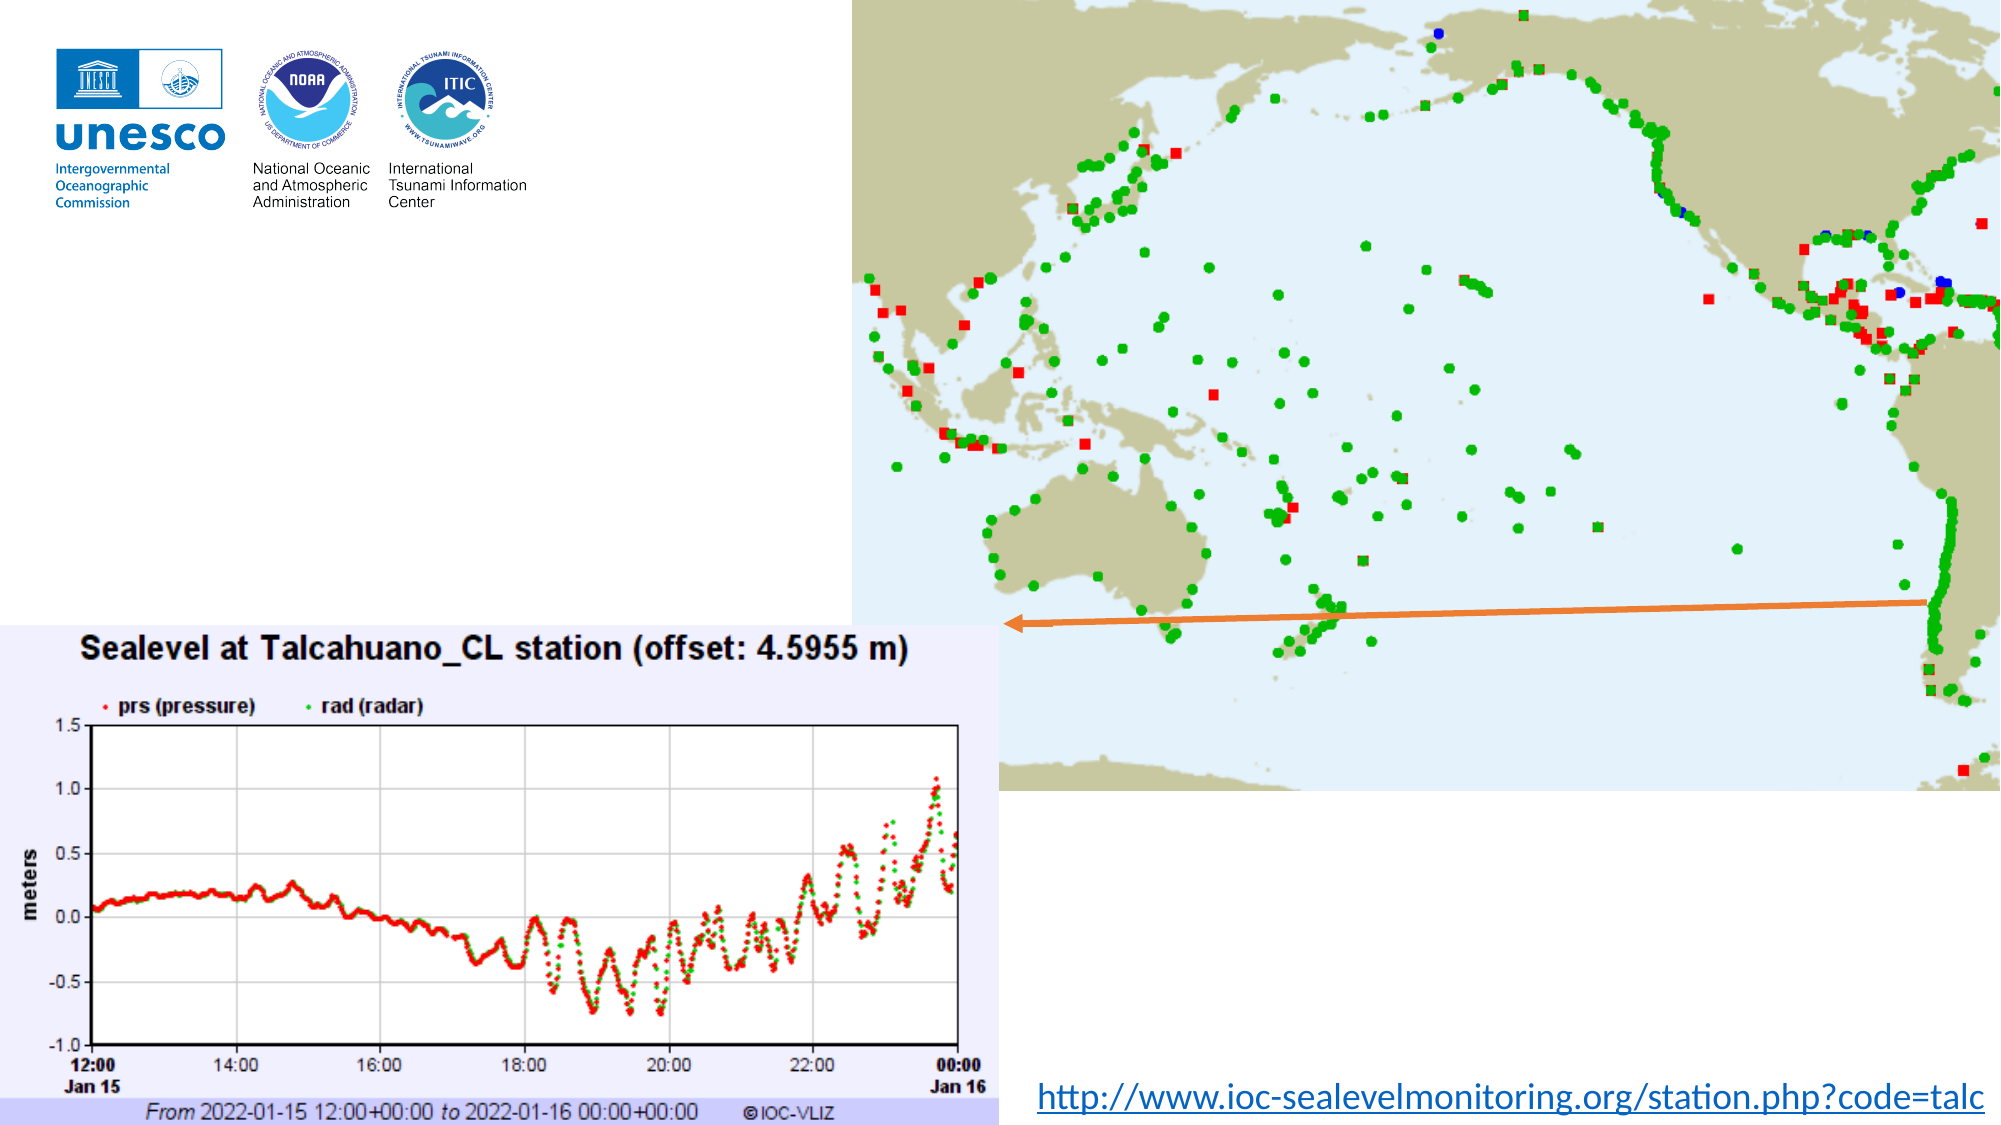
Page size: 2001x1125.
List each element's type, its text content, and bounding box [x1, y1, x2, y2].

picture [43, 35, 527, 221]
text_box http://www.ioc-sealevelmonitoring.org/station.php?code=talc [999, 1064, 2000, 1125]
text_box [1003, 602, 1927, 624]
picture [0, 0, 2000, 1125]
